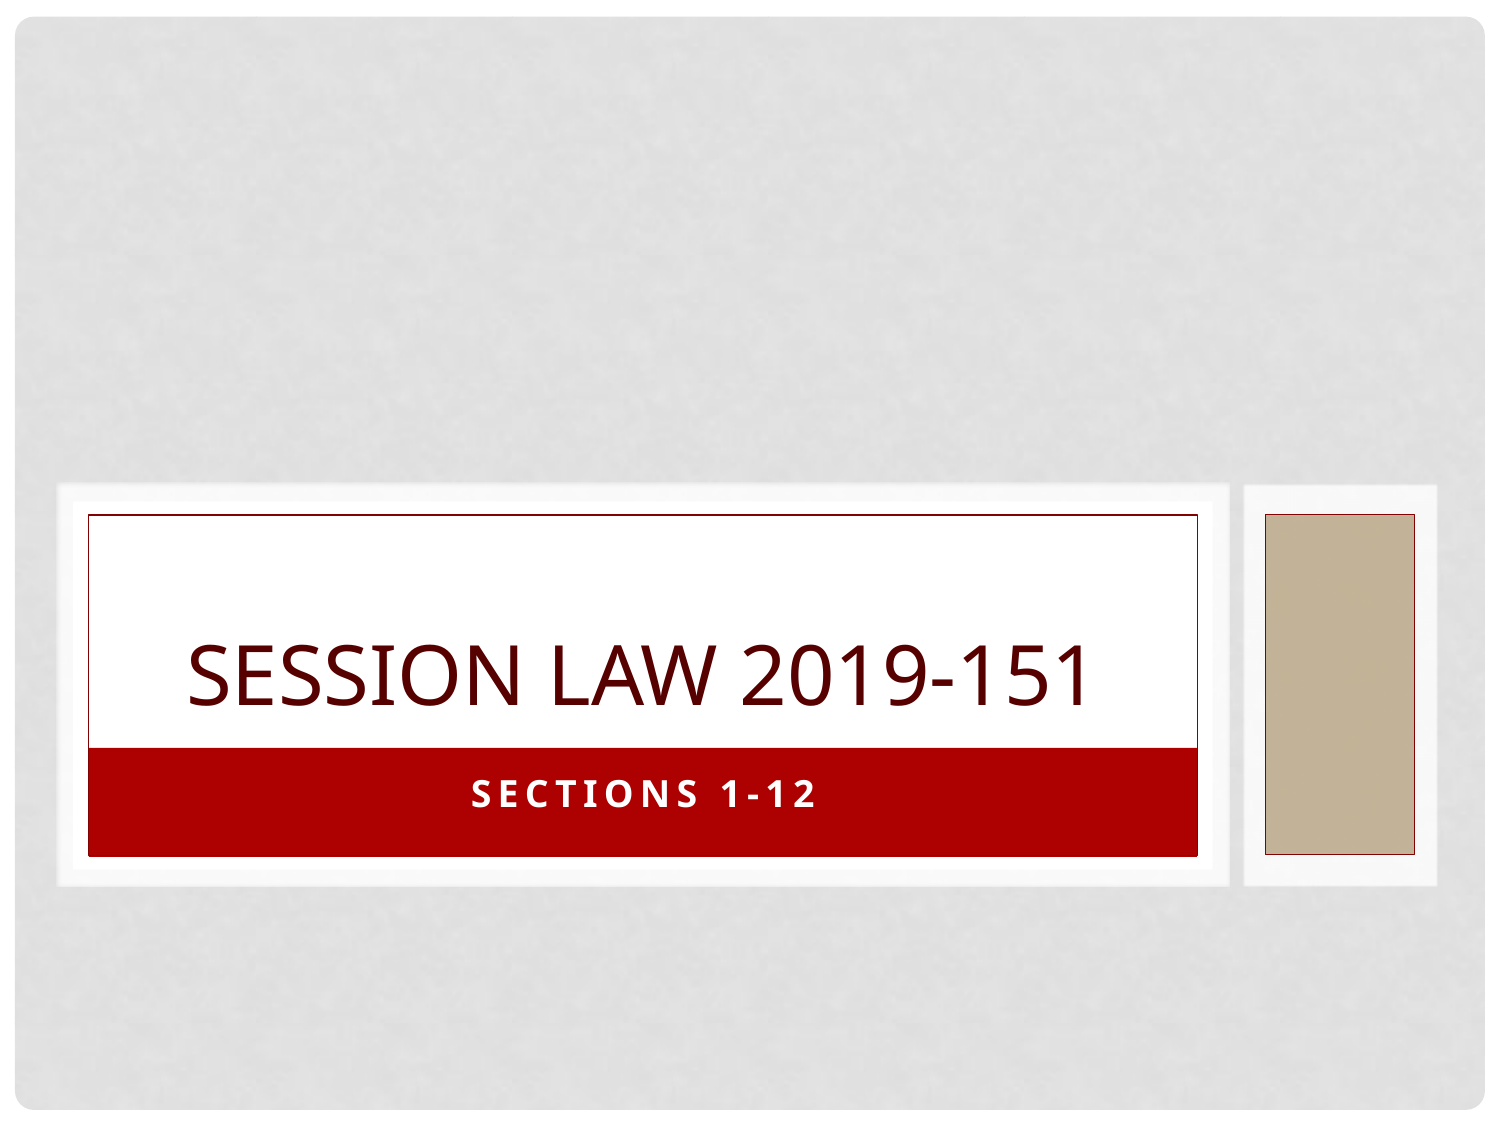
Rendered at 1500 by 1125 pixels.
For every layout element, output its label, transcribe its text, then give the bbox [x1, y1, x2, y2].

title SESSION LAW 2019-151 [99, 529, 1187, 730]
subtitle SECTIONS 1-12 [105, 762, 1181, 838]
